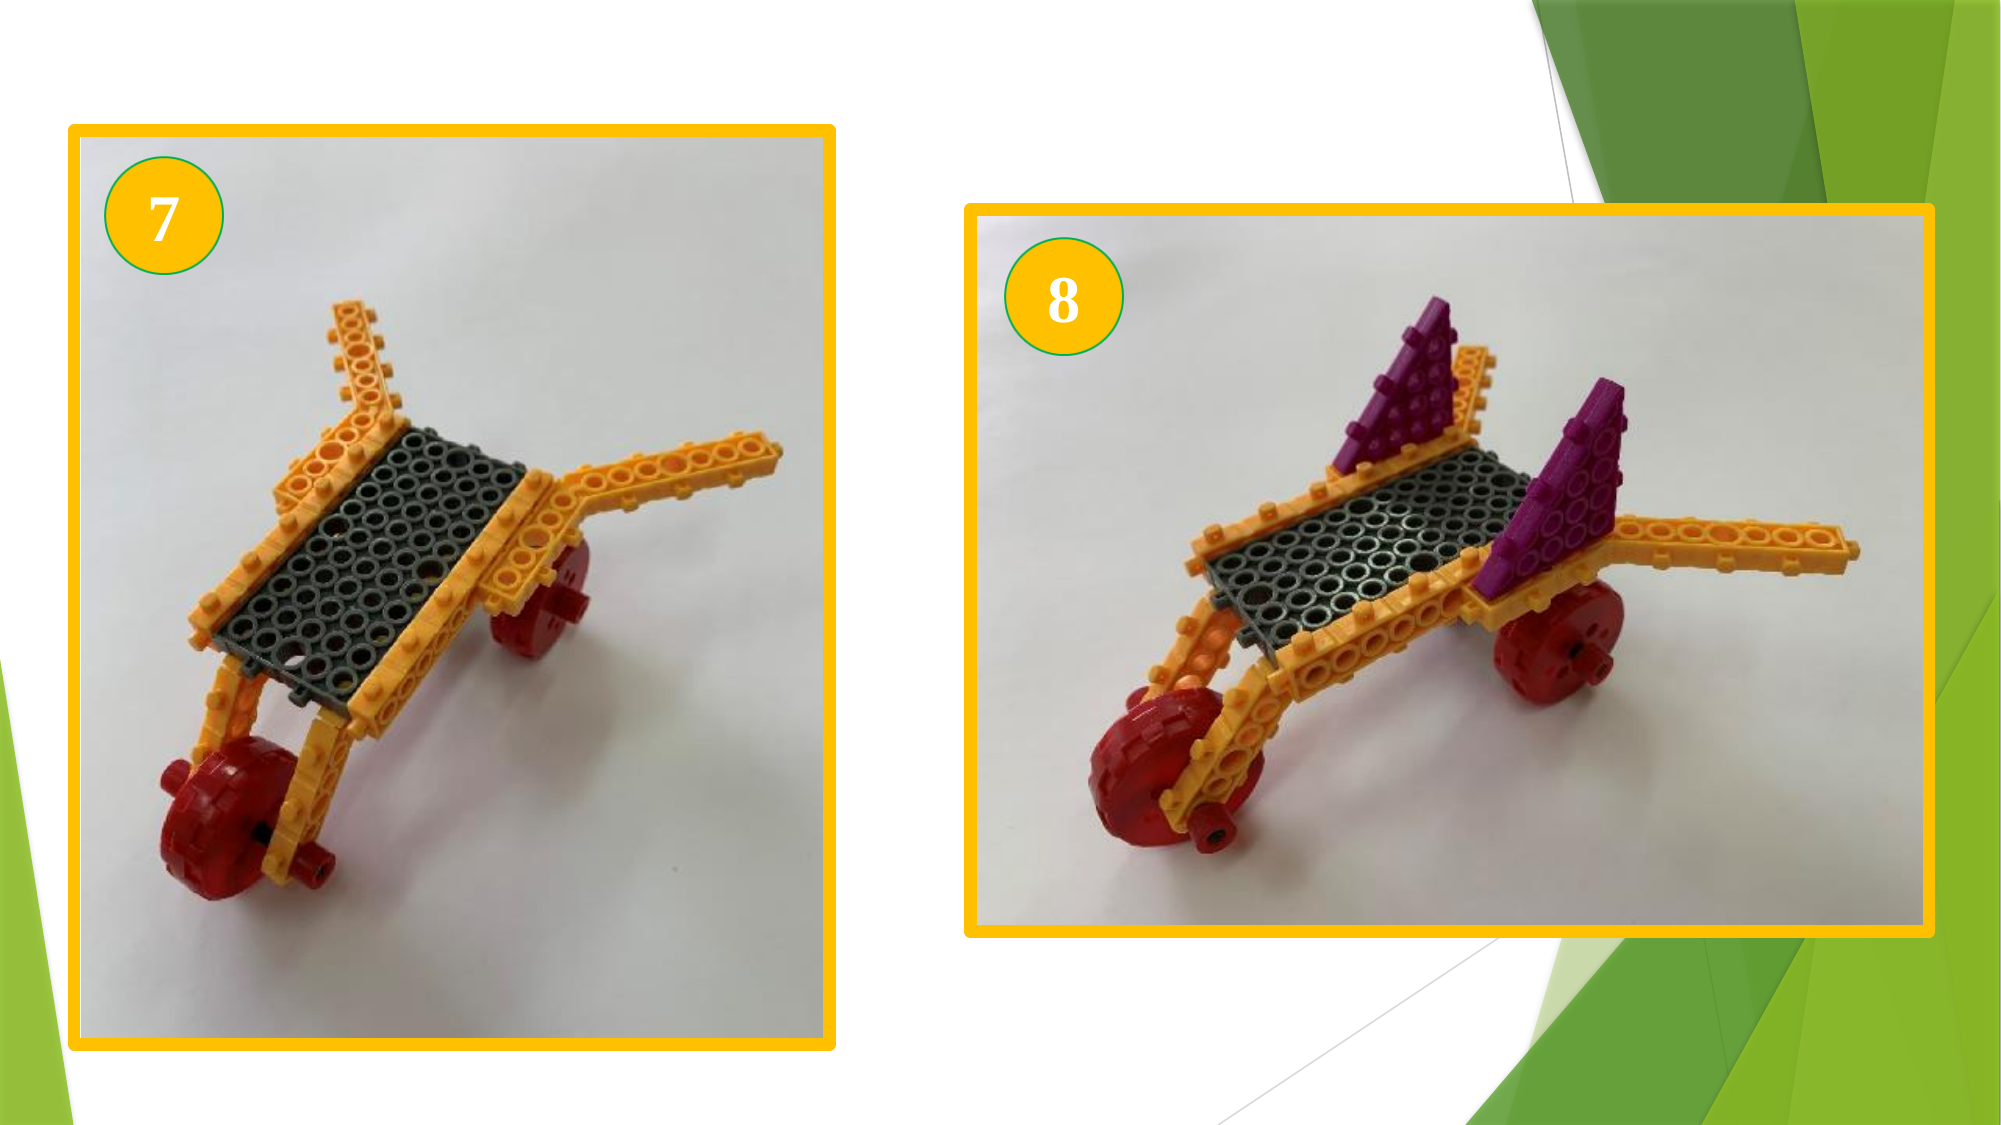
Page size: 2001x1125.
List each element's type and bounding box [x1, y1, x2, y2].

picture [0, 137, 904, 1038]
picture [976, 215, 1924, 926]
